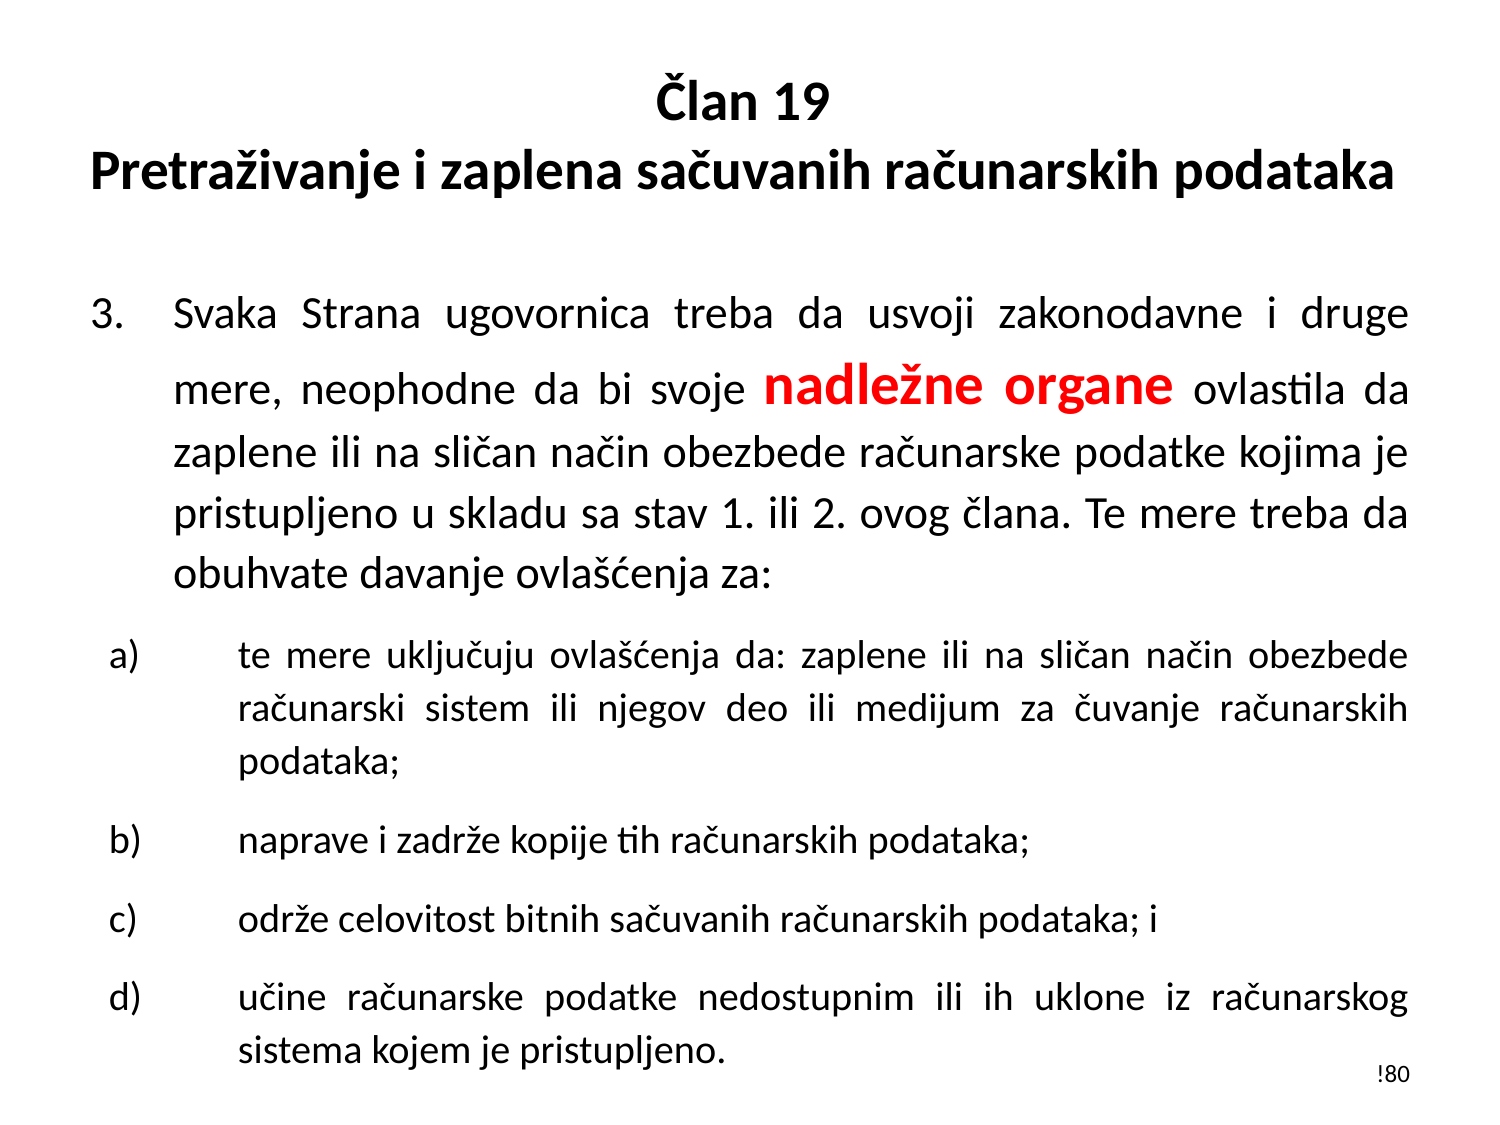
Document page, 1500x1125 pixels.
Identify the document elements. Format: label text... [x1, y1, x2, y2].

title Član 19 Pretraživanje i zaplena sačuvanih računarskih podataka [74, 44, 1426, 220]
slide_number !80 [1074, 1042, 1425, 1103]
list Svaka Strana ugovornica treba da usvoji zakonodavne i druge mere, neophodne da bi svoje nadležne organe ovlastila da zaplene ili na sličan način obezbede računarske podatke kojima je pristupljeno u skladu sa stav 1. ili 2. ovog člana. Te mere treba da obuhvate davanje ovlašćenja za: te mere uključuju ovlašćenja da: zaplene ili na sličan način obezbede računarski sistem ili njegov deo ili medijum za čuvanje računarskih podataka; naprave i zadrže kopije tih računarskih podataka; održe celovitost bitnih sačuvanih računarskih podataka; i učine računarske podatke nedostupnim ili ih uklone iz računarskog sistema kojem je pristupljeno. [74, 269, 1426, 1088]
